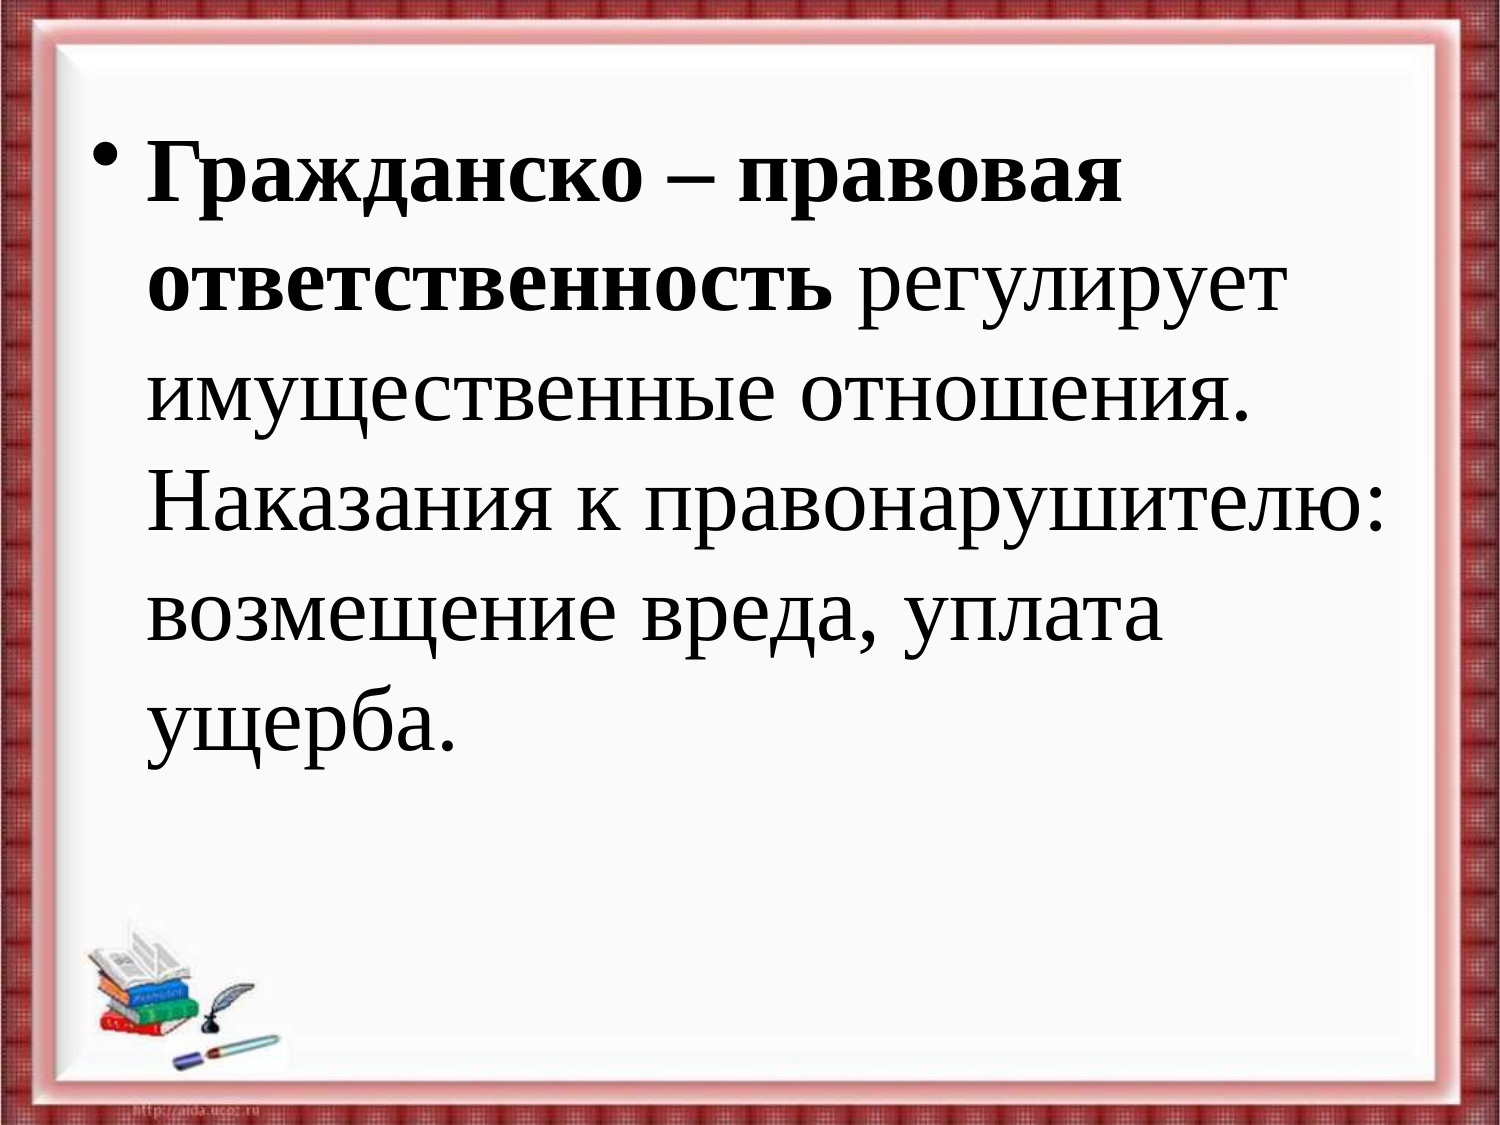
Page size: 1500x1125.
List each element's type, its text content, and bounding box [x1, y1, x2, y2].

list Гражданско – правовая ответственность регулирует имущественные отношения. Наказания к правонарушителю: возмещение вреда, уплата ущерба. [74, 101, 1426, 1006]
picture [0, 0, 1500, 1125]
